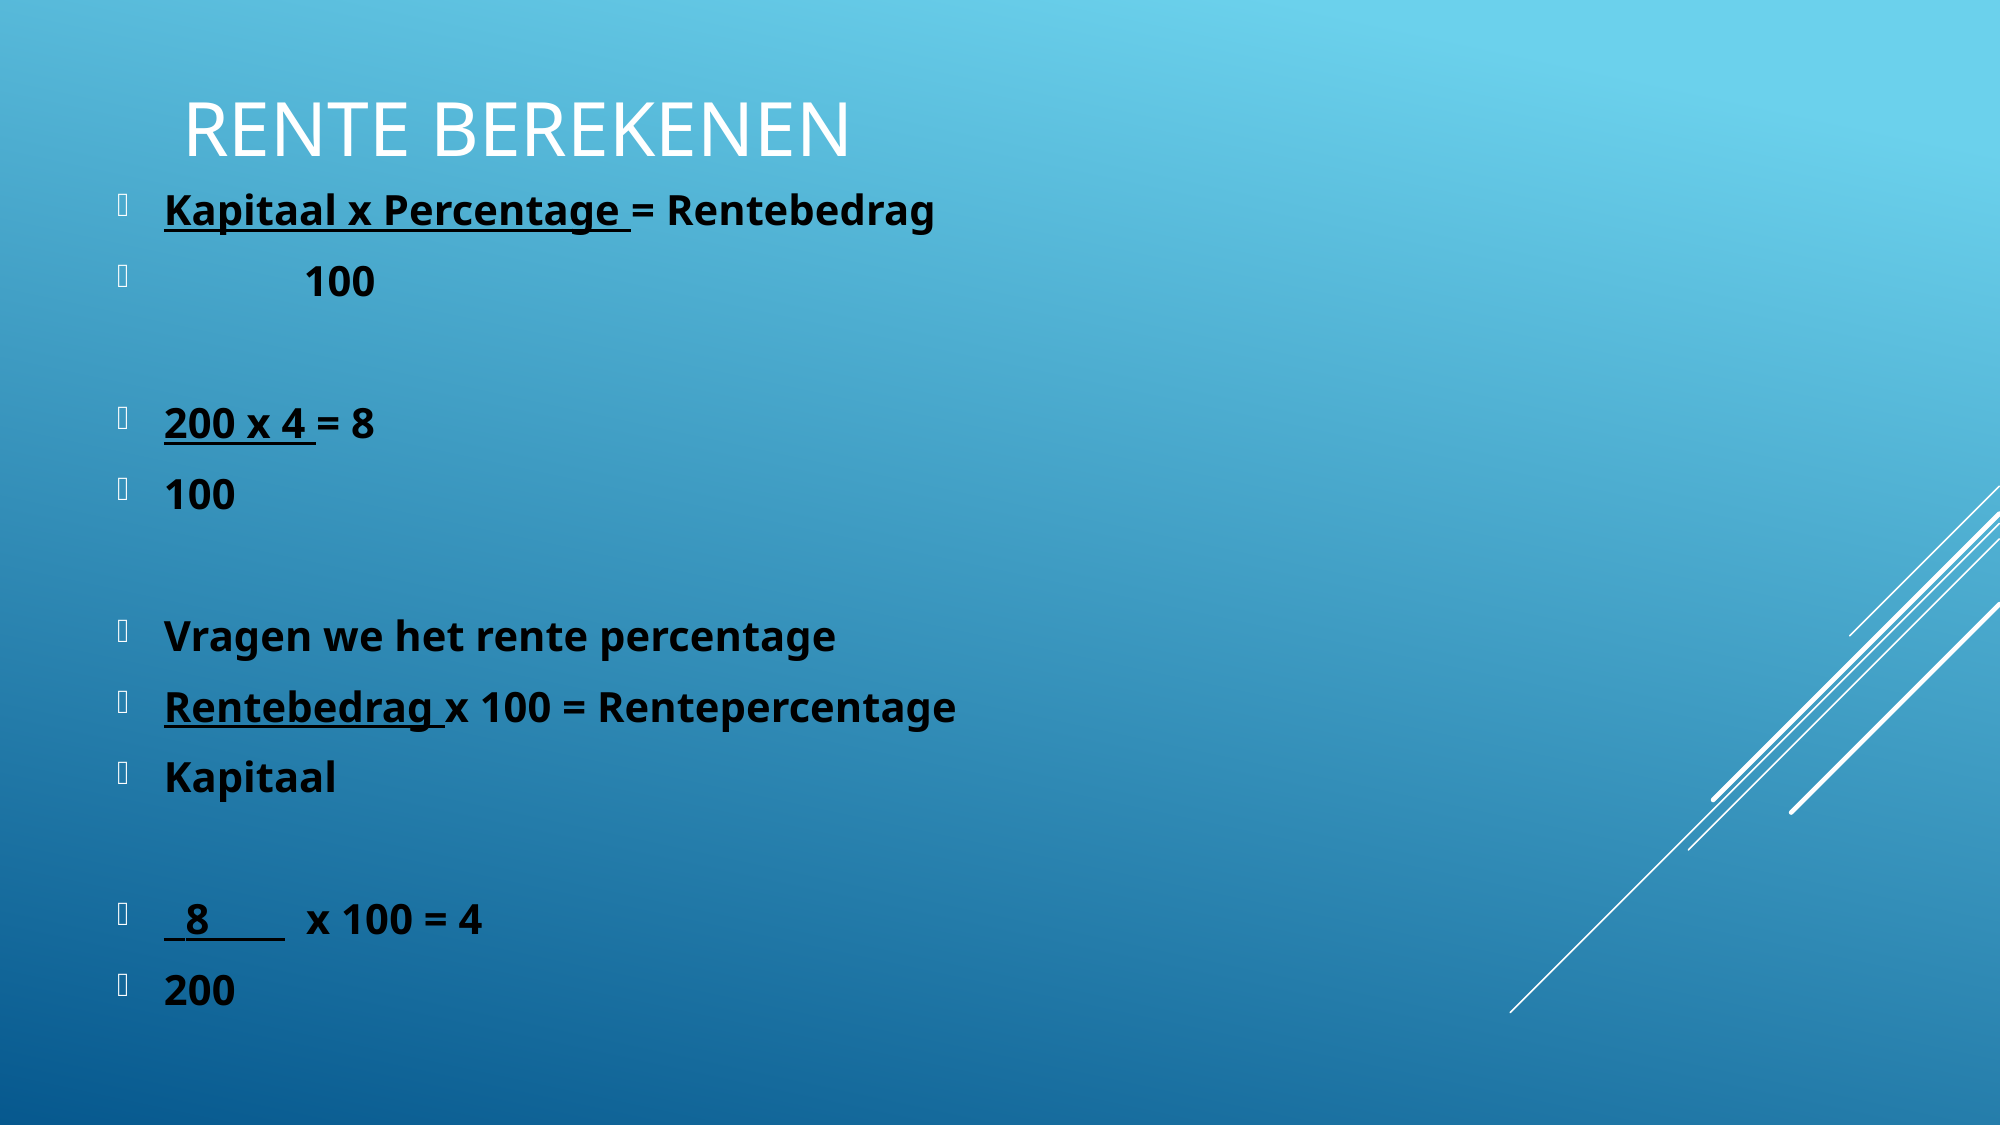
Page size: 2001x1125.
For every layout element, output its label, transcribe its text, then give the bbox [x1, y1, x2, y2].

title Rente berekenen [167, 47, 1563, 173]
list Kapitaal x Percentage = Rentebedrag 100 200 x 4 = 8 100 Vragen we het rente percentage Rentebedrag x 100 = Rentepercentage Kapitaal 8 x 100 = 4 200 [102, 173, 1635, 1024]
